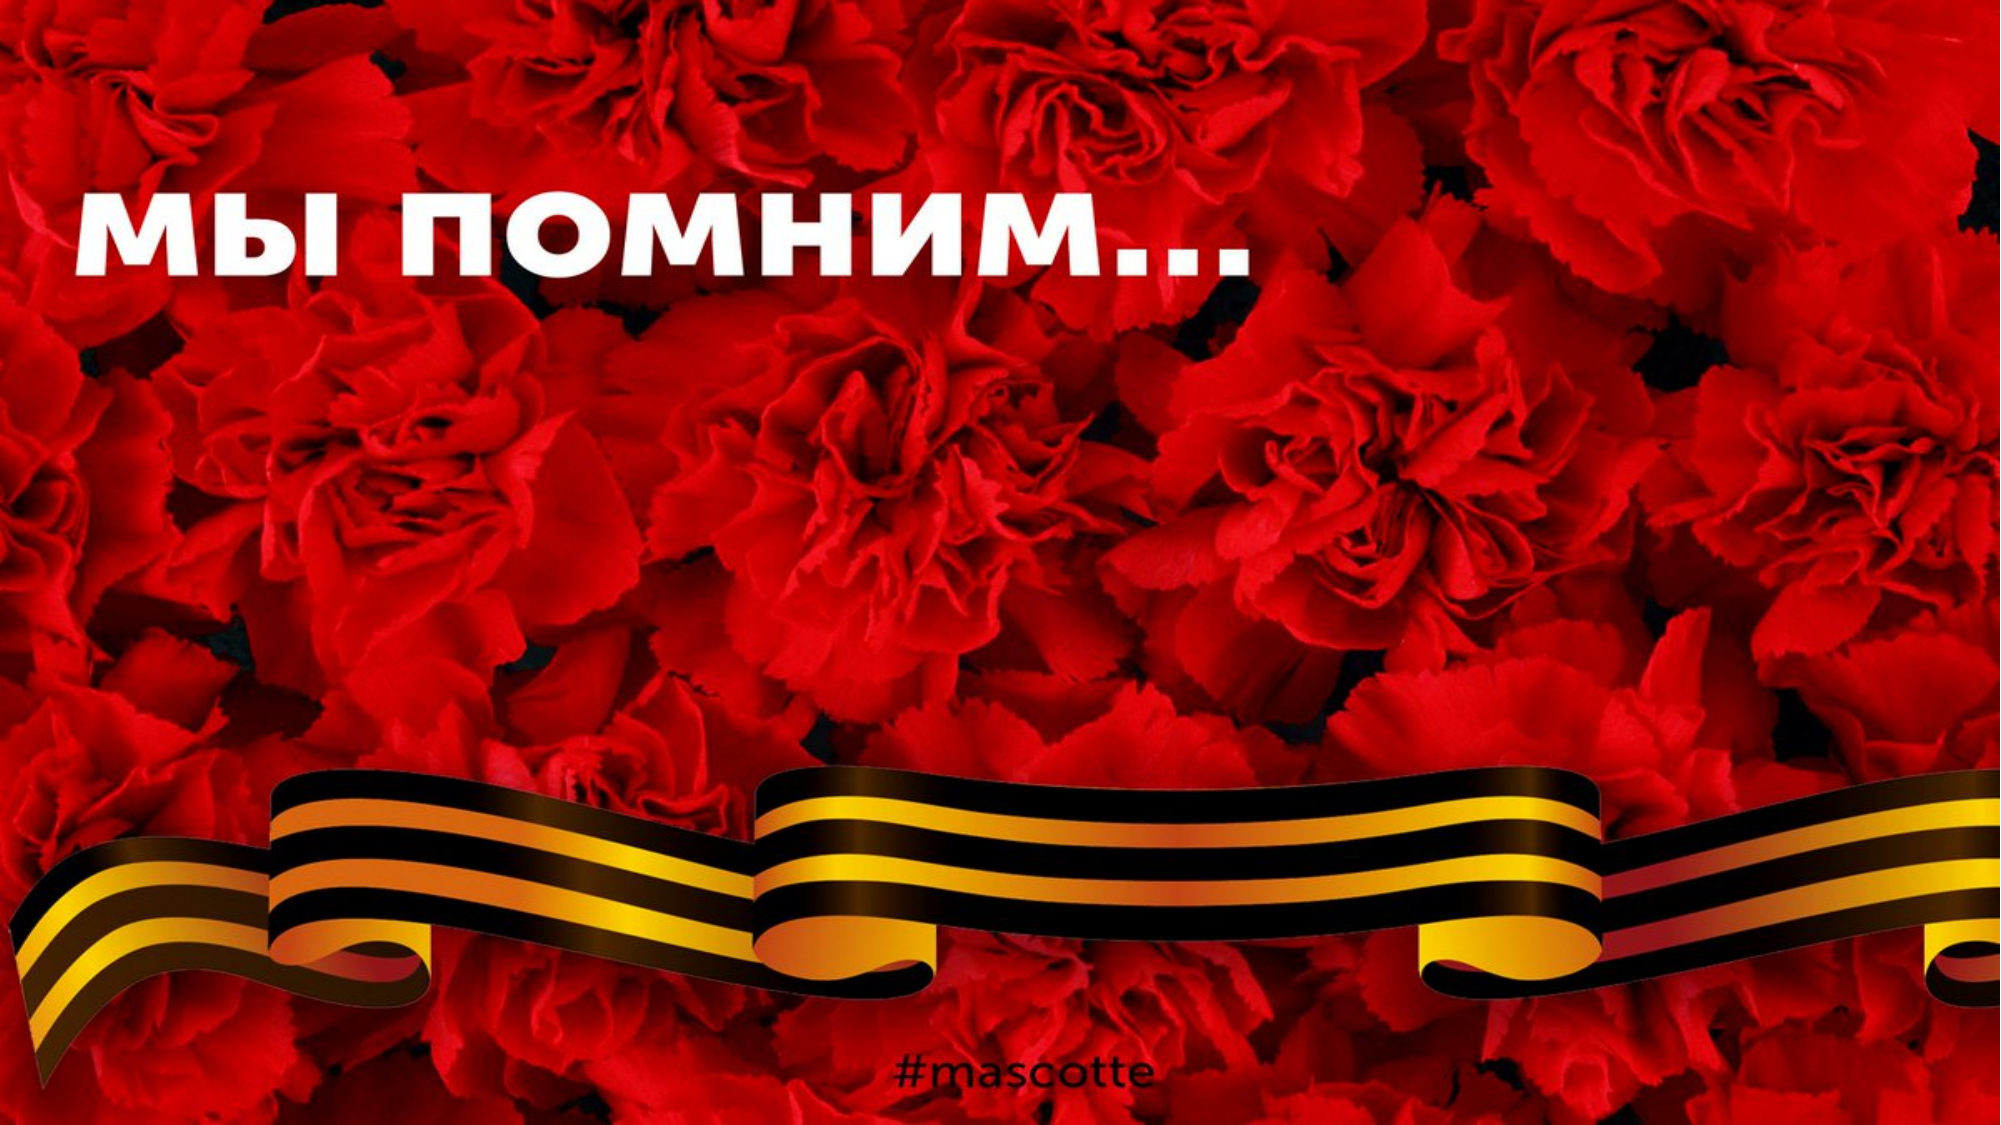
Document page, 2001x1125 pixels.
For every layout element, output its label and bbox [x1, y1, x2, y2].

list [0, 0, 2000, 1125]
